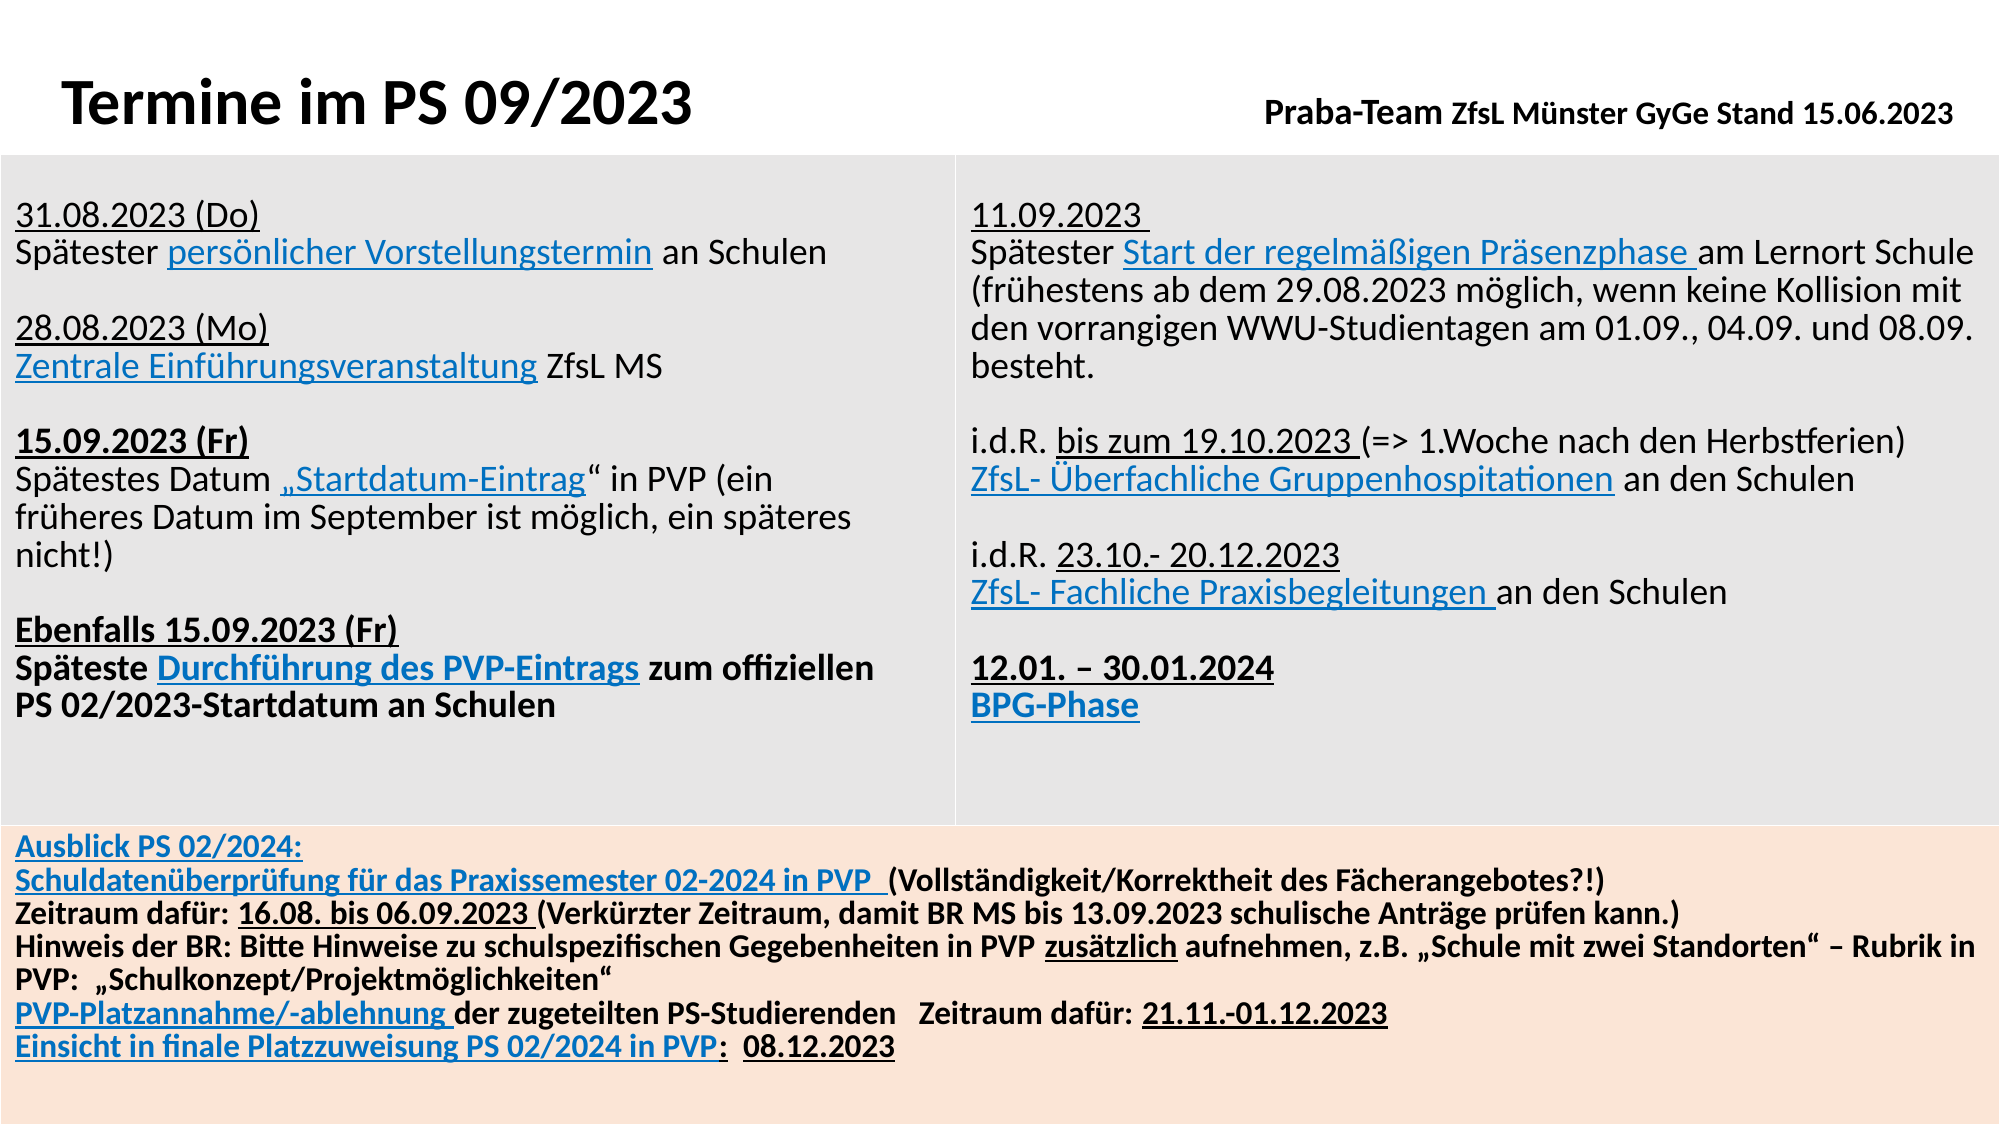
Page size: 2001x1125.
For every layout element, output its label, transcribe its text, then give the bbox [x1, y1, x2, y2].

title Termine im PS 09/2023 Praba-Team ZfsL Münster GyGe Stand 15.06.2023 [46, 59, 2000, 153]
table_header 31.08.2023 (Do) Spätester persönlicher Vorstellungstermin an Schulen 28.08.2023 (Mo) Zentrale Einführungsveranstaltung ZfsL MS 15.09.2023 (Fr) Spätestes Datum „Startdatum-Eintrag“ in PVP (ein früheres Datum im September ist möglich, ein späteres nicht!) Ebenfalls 15.09.2023 (Fr) Späteste Durchführung des PVP-Eintrags zum offiziellen PS 02/2023-Startdatum an Schulen [1, 155, 955, 825]
table_cell Ausblick PS 02/2024: Schuldatenüberprüfung für das Praxissemester 02-2024 in PVP (Vollständigkeit/Korrektheit des Fächerangebotes?!) Zeitraum dafür: 16.08. bis 06.09.2023 (Verkürzter Zeitraum, damit BR MS bis 13.09.2023 schulische Anträge prüfen kann.) Hinweis der BR: Bitte Hinweise zu schulspezifischen Gegebenheiten in PVP zusätzlich aufnehmen, z.B. „Schule mit zwei Standorten“ – Rubrik in PVP: „Schulkonzept/Projektmöglichkeiten“ PVP-Platzannahme/-ablehnung der zugeteilten PS-Studierenden Zeitraum dafür: 21.11.-01.12.2023 Einsicht in finale Platzzuweisung PS 02/2024 in PVP: 08.12.2023 [1, 826, 1999, 1124]
table_header 11.09.2023 Spätester Start der regelmäßigen Präsenzphase am Lernort Schule (frühestens ab dem 29.08.2023 möglich, wenn keine Kollision mit den vorrangigen WWU-Studientagen am 01.09., 04.09. und 08.09. besteht. i.d.R. bis zum 19.10.2023 (=> 1.Woche nach den Herbstferien) ZfsL- Überfachliche Gruppenhospitationen an den Schulen i.d.R. 23.10.- 20.12.2023 ZfsL- Fachliche Praxisbegleitungen an den Schulen 12.01. – 30.01.2024 BPG-Phase [956, 155, 1999, 825]
